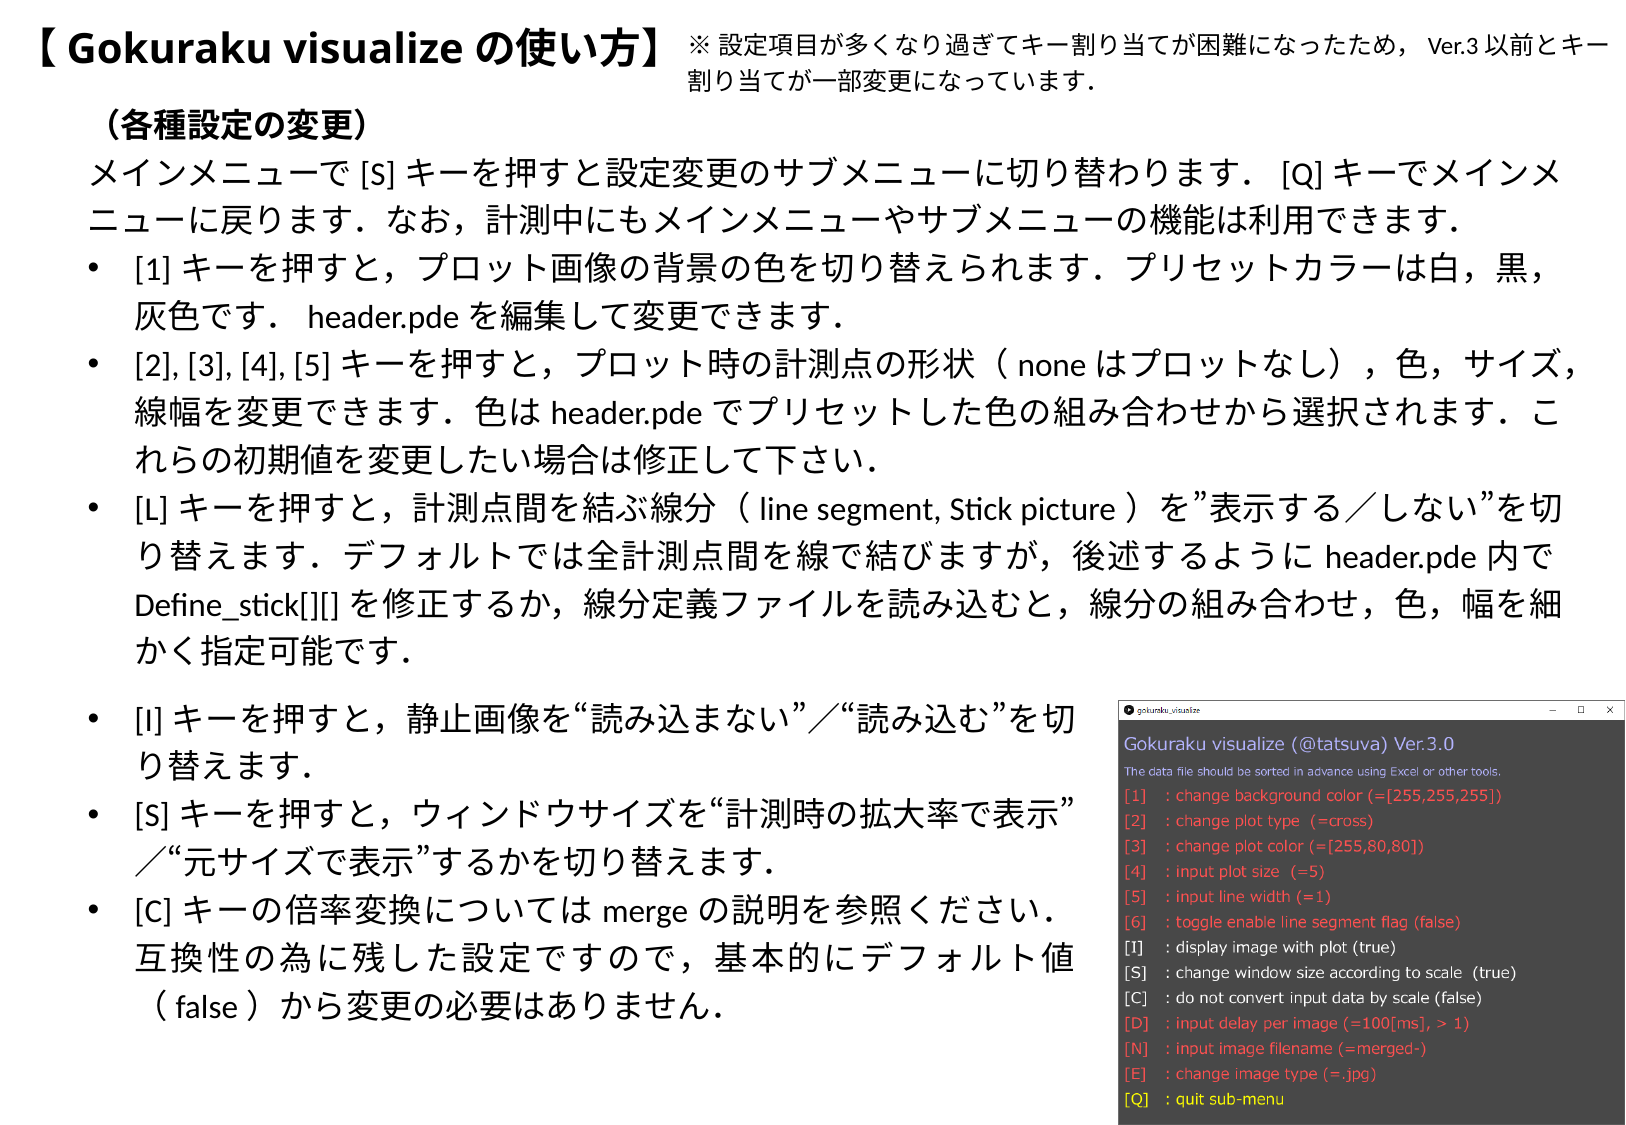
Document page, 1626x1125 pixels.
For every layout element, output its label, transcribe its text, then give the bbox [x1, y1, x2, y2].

text_box [I]キーを押すと，静止画像を“読み込まない”／“読み込む”を切り替えます． [S]キーを押すと，ウィンドウサイズを“計測時の拡大率で表示”／“元サイズで表示”するかを切り替えます． [C]キーの倍率変換についてはmergeの説明を参照ください．互換性の為に残した設定ですので，基本的にデフォルト値（false）から変更の必要はありません． [72, 682, 1090, 1033]
text_box （各種設定の変更） メインメニューで[S]キーを押すと設定変更のサブメニューに切り替わります．[Q]キーでメインメニューに戻ります．なお，計測中にもメインメニューやサブメニューの機能は利用できます． [1]キーを押すと，プロット画像の背景の色を切り替えられます．プリセットカラーは白，黒，灰色です．header.pdeを編集して変更できます． [2], [3], [4], [5]キーを押すと，プロット時の計測点の形状（noneはプロットなし），色，サイズ，線幅を変更できます．色はheader.pdeでプリセットした色の組み合わせから選択されます．これらの初期値を変更したい場合は修正して下さい． [L]キーを押すと，計測点間を結ぶ線分（line segment, Stick picture）を”表示する／しない”を切り替えます．デフォルトでは全計測点間を線で結びますが，後述するようにheader.pde内でDefine_stick[][]を修正するか，線分定義ファイルを読み込むと，線分の組み合わせ，色，幅を細かく指定可能です． [72, 88, 1578, 678]
title 【Gokuraku visualizeの使い方】 [0, 0, 1625, 101]
text_box ※設定項目が多くなり過ぎてキー割り当てが困難になったため，Ver.3以前とキー割り当てが一部変更になっています． [672, 16, 1625, 104]
picture [1118, 700, 1625, 1125]
